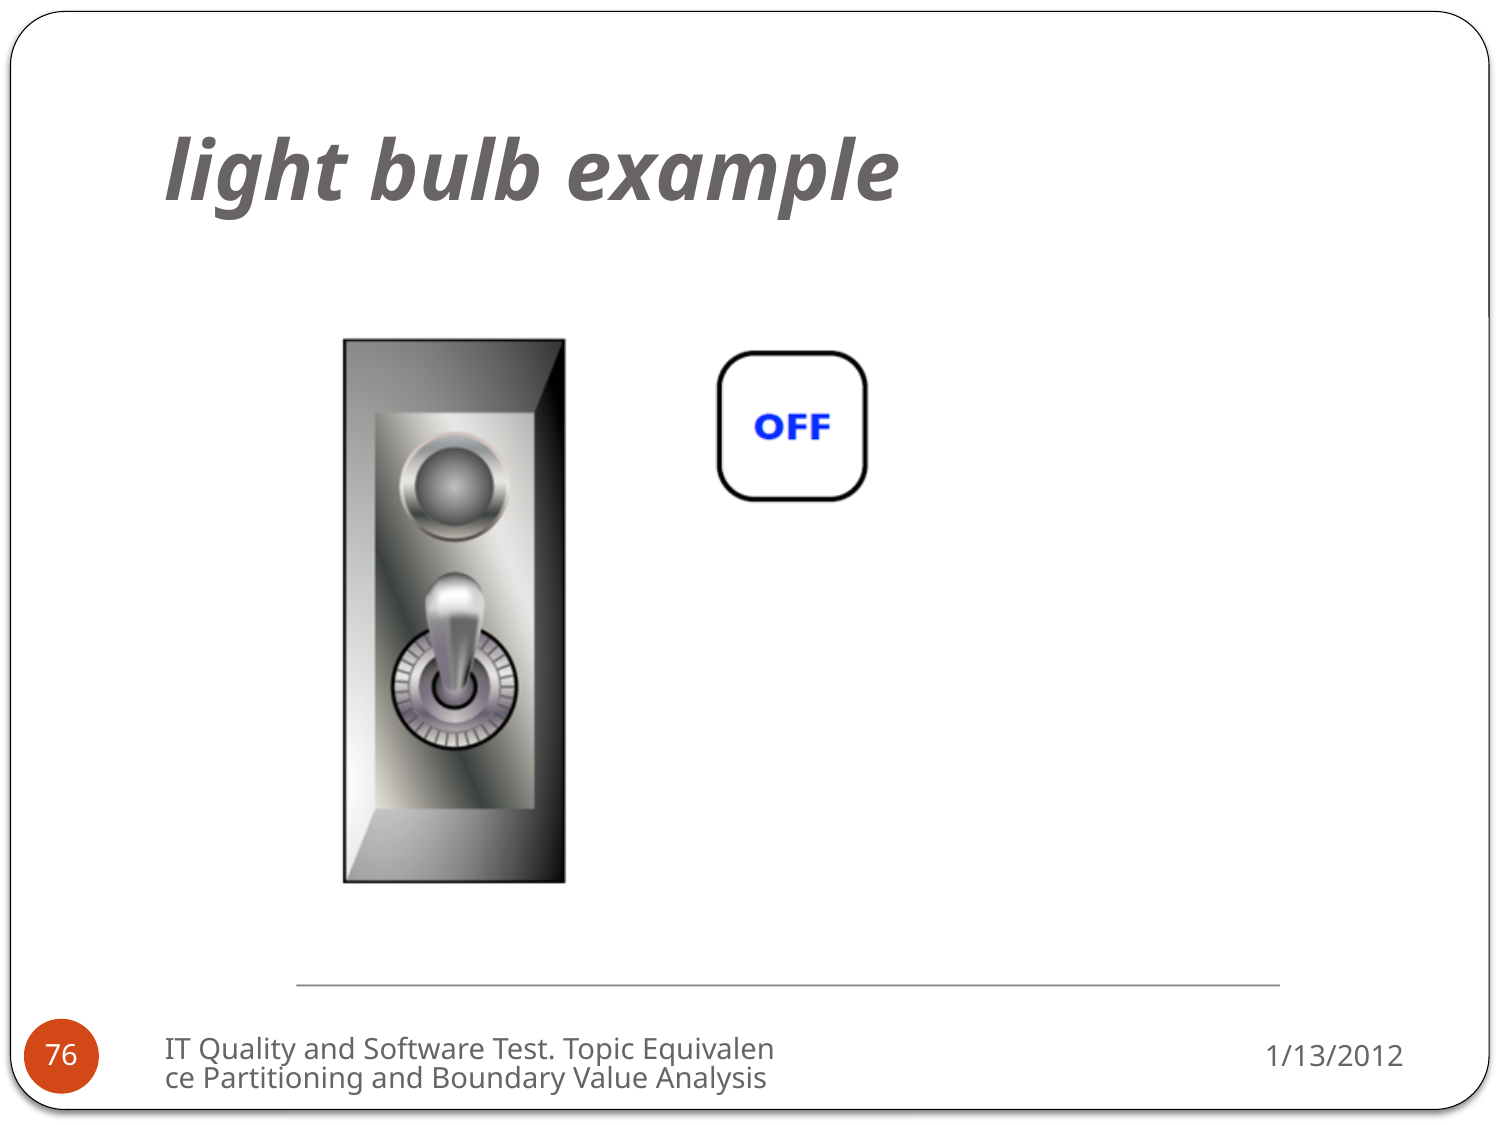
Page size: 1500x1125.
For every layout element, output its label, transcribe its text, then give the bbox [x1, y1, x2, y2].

title light bulb example [150, 45, 1425, 233]
footer IT Quality and Software Test. Topic Equivalence Partitioning and Boundary Value Analysis [150, 1012, 800, 1088]
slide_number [1012, 1015, 1419, 1094]
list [295, 237, 1280, 988]
slide_number 76 [23, 1018, 99, 1094]
